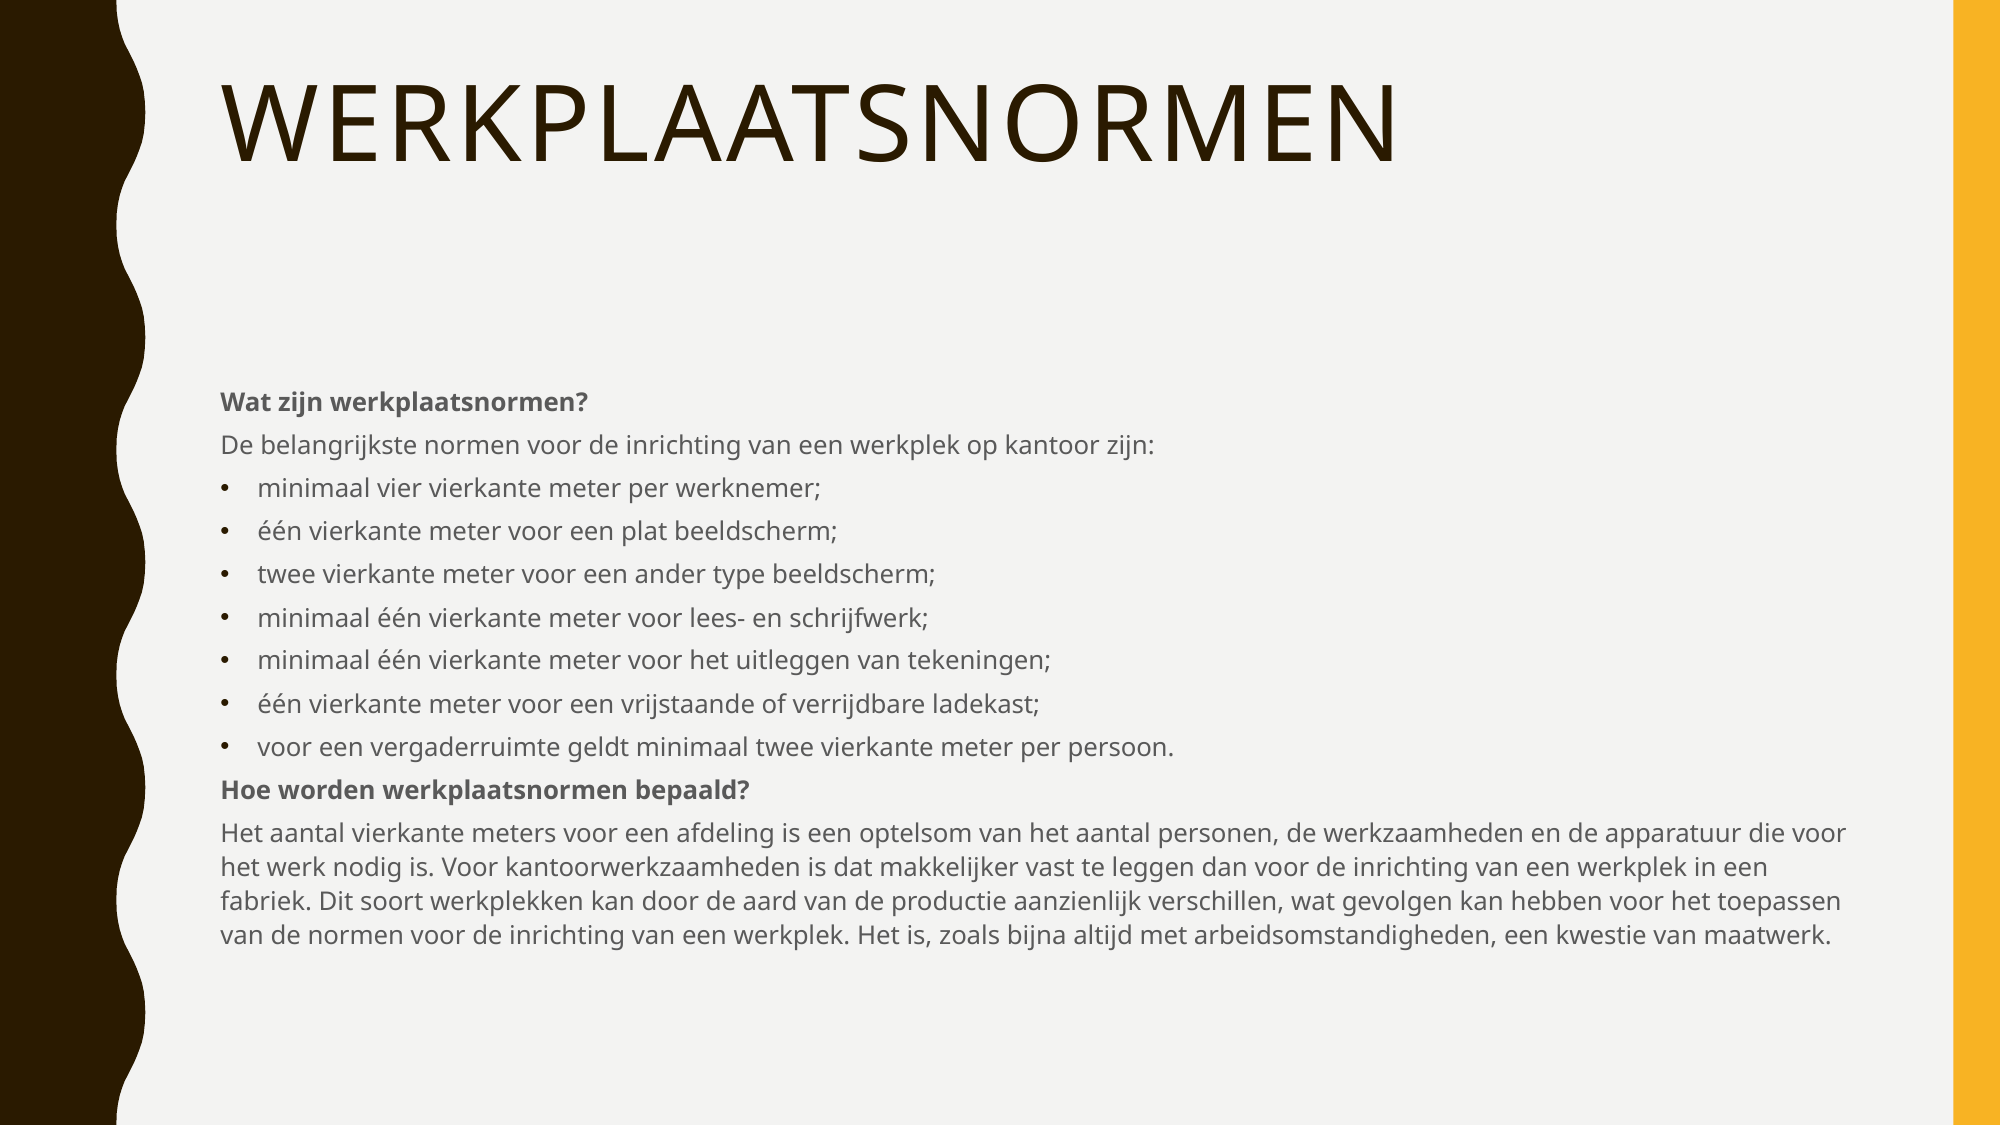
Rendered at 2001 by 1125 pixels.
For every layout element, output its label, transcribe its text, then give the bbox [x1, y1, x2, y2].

title Werkplaatsnormen [205, 62, 1875, 308]
list Wat zijn werkplaatsnormen? De belangrijkste normen voor de inrichting van een werkplek op kantoor zijn: minimaal vier vierkante meter per werknemer; één vierkante meter voor een plat beeldscherm; twee vierkante meter voor een ander type beeldscherm; minimaal één vierkante meter voor lees- en schrijfwerk; minimaal één vierkante meter voor het uitleggen van tekeningen; één vierkante meter voor een vrijstaande of verrijdbare ladekast; voor een vergaderruimte geldt minimaal twee vierkante meter per persoon. Hoe worden werkplaatsnormen bepaald? Het aantal vierkante meters voor een afdeling is een optelsom van het aantal personen, de werkzaamheden en de apparatuur die voor het werk nodig is. Voor kantoorwerkzaamheden is dat makkelijker vast te leggen dan voor de inrichting van een werkplek in een fabriek. Dit soort werkplekken kan door de aard van de productie aanzienlijk verschillen, wat gevolgen kan hebben voor het toepassen van de normen voor de inrichting van een werkplek. Het is, zoals bijna altijd met arbeidsomstandigheden, een kwestie van maatwerk. [205, 375, 1875, 965]
